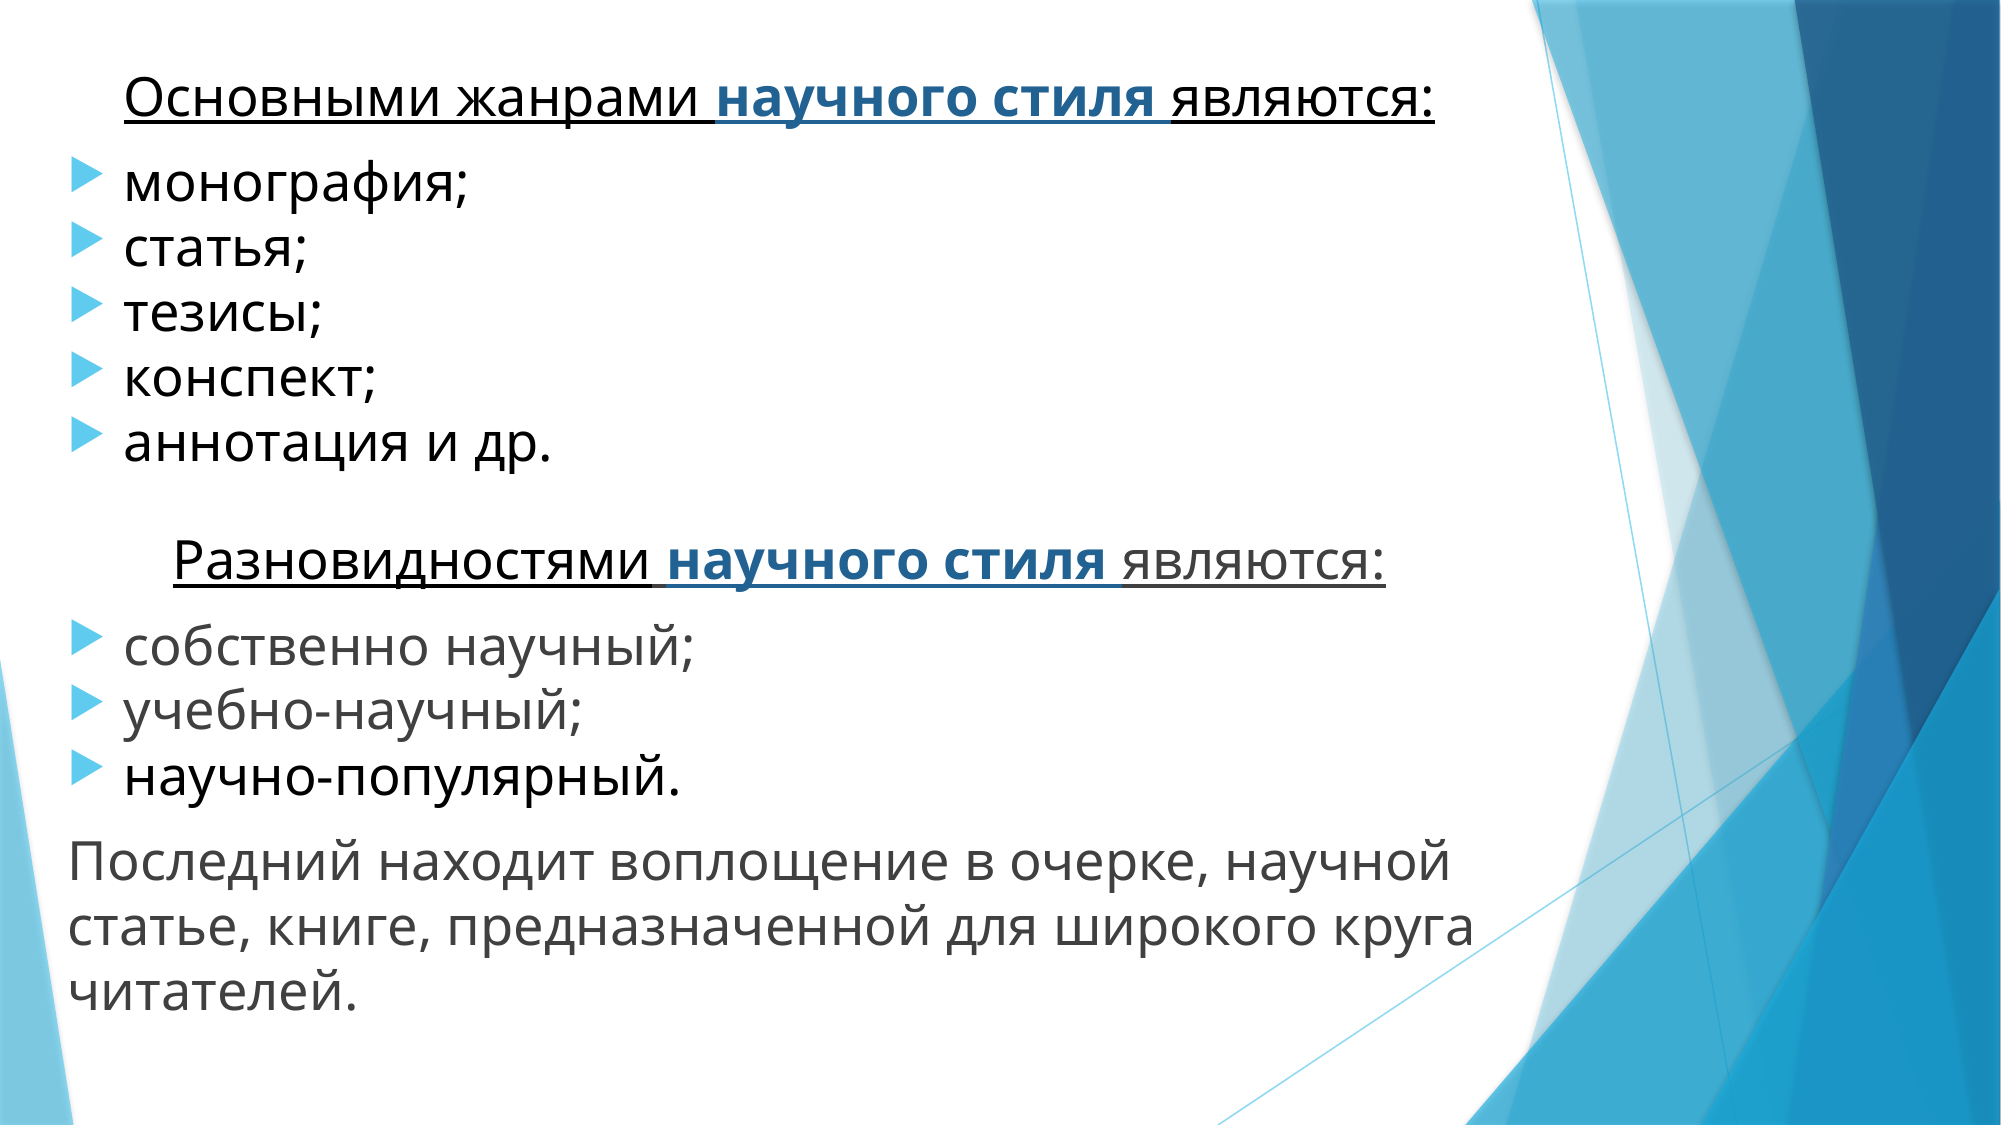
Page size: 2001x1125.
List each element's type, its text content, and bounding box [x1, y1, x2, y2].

list Основными жанрами научного стиля являются: монография; статья; тезисы; конспект; аннотация и др. [52, 54, 1506, 517]
text_box Разновидностями научного стиля являются: собственно научный; учебно-научный; научно-популярный. Последний находит воплощение в очерке, научной статье, книге, предназначенной для широкого круга читателей. [52, 517, 1506, 1125]
